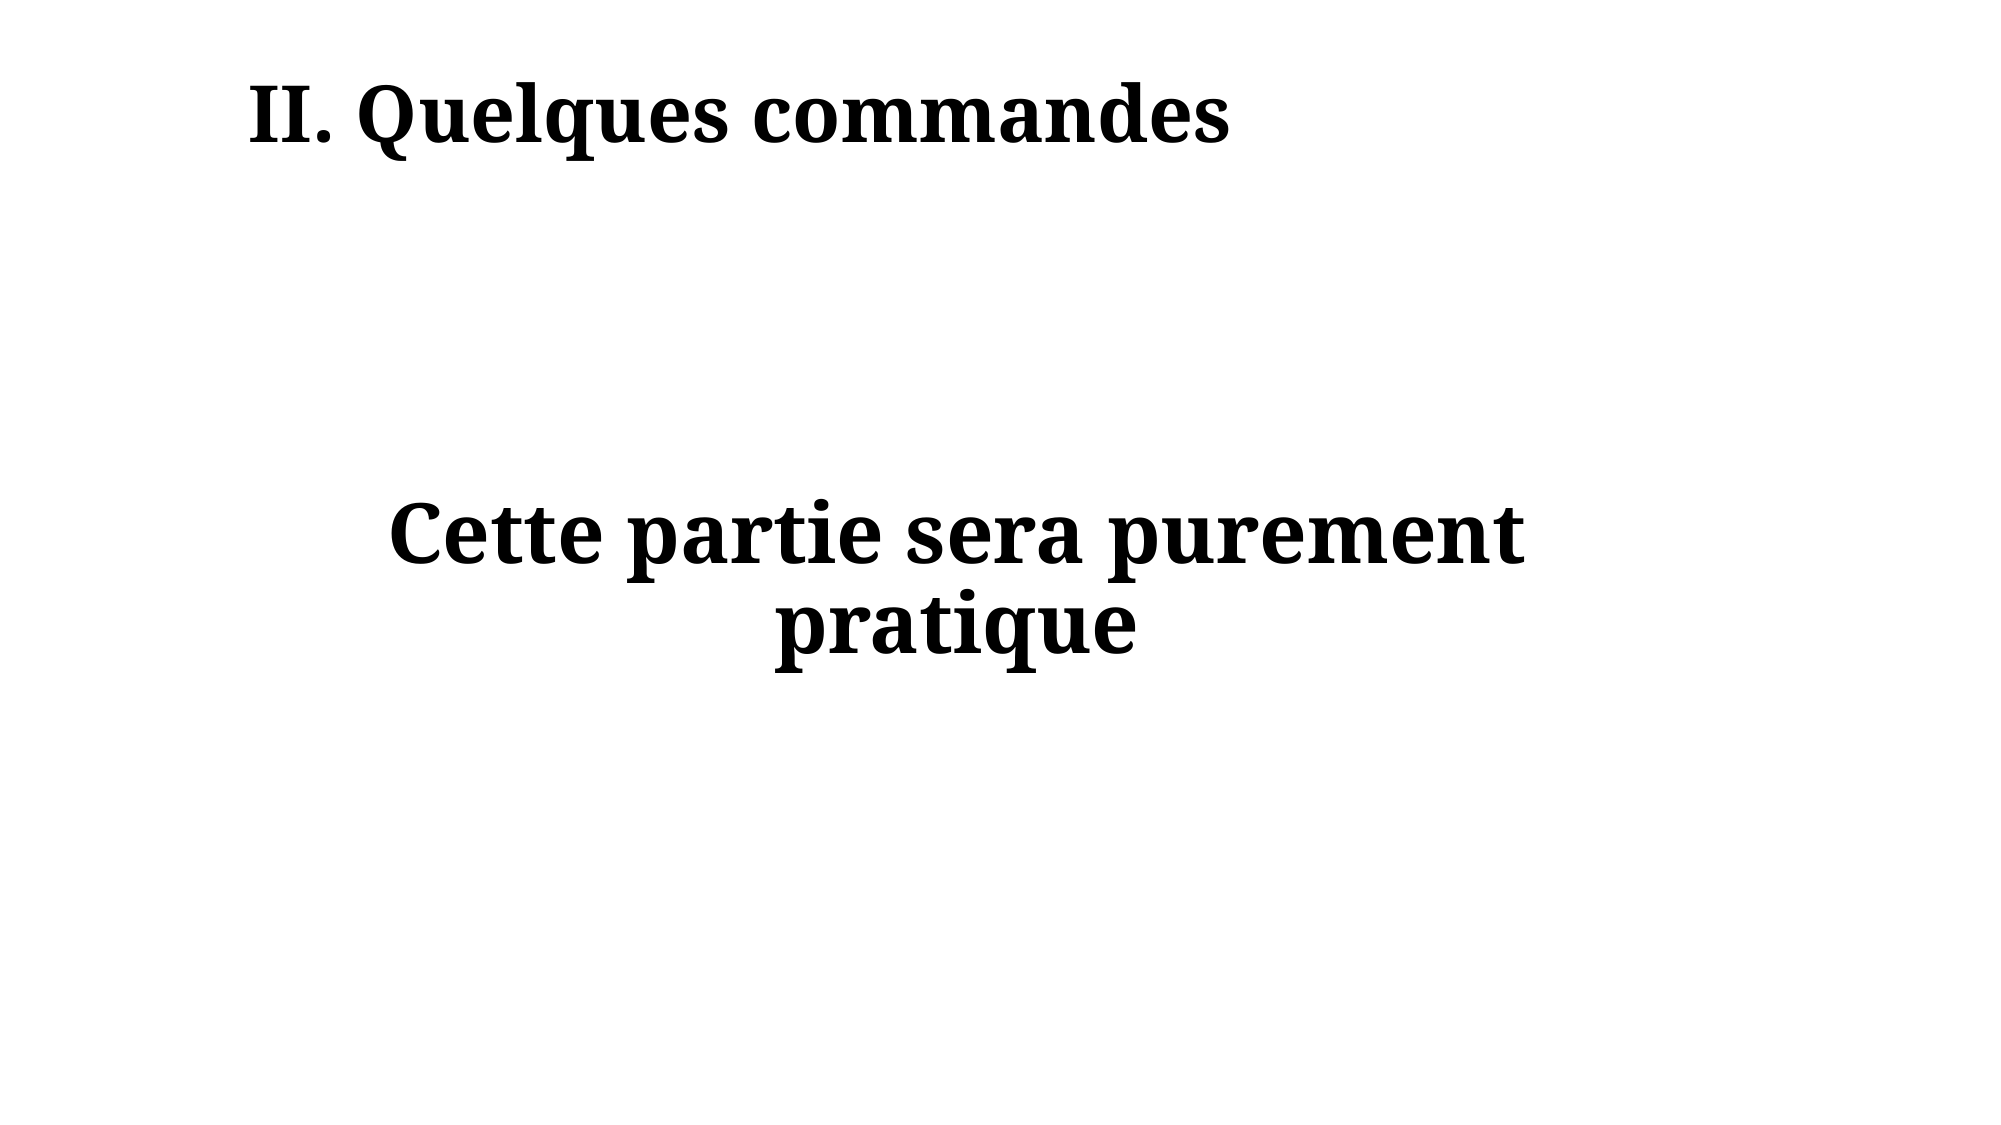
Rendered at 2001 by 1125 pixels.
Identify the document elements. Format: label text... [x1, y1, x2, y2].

title II. Quelques commandes [233, 66, 1680, 262]
list Cette partie sera purement pratique [220, 484, 1693, 680]
